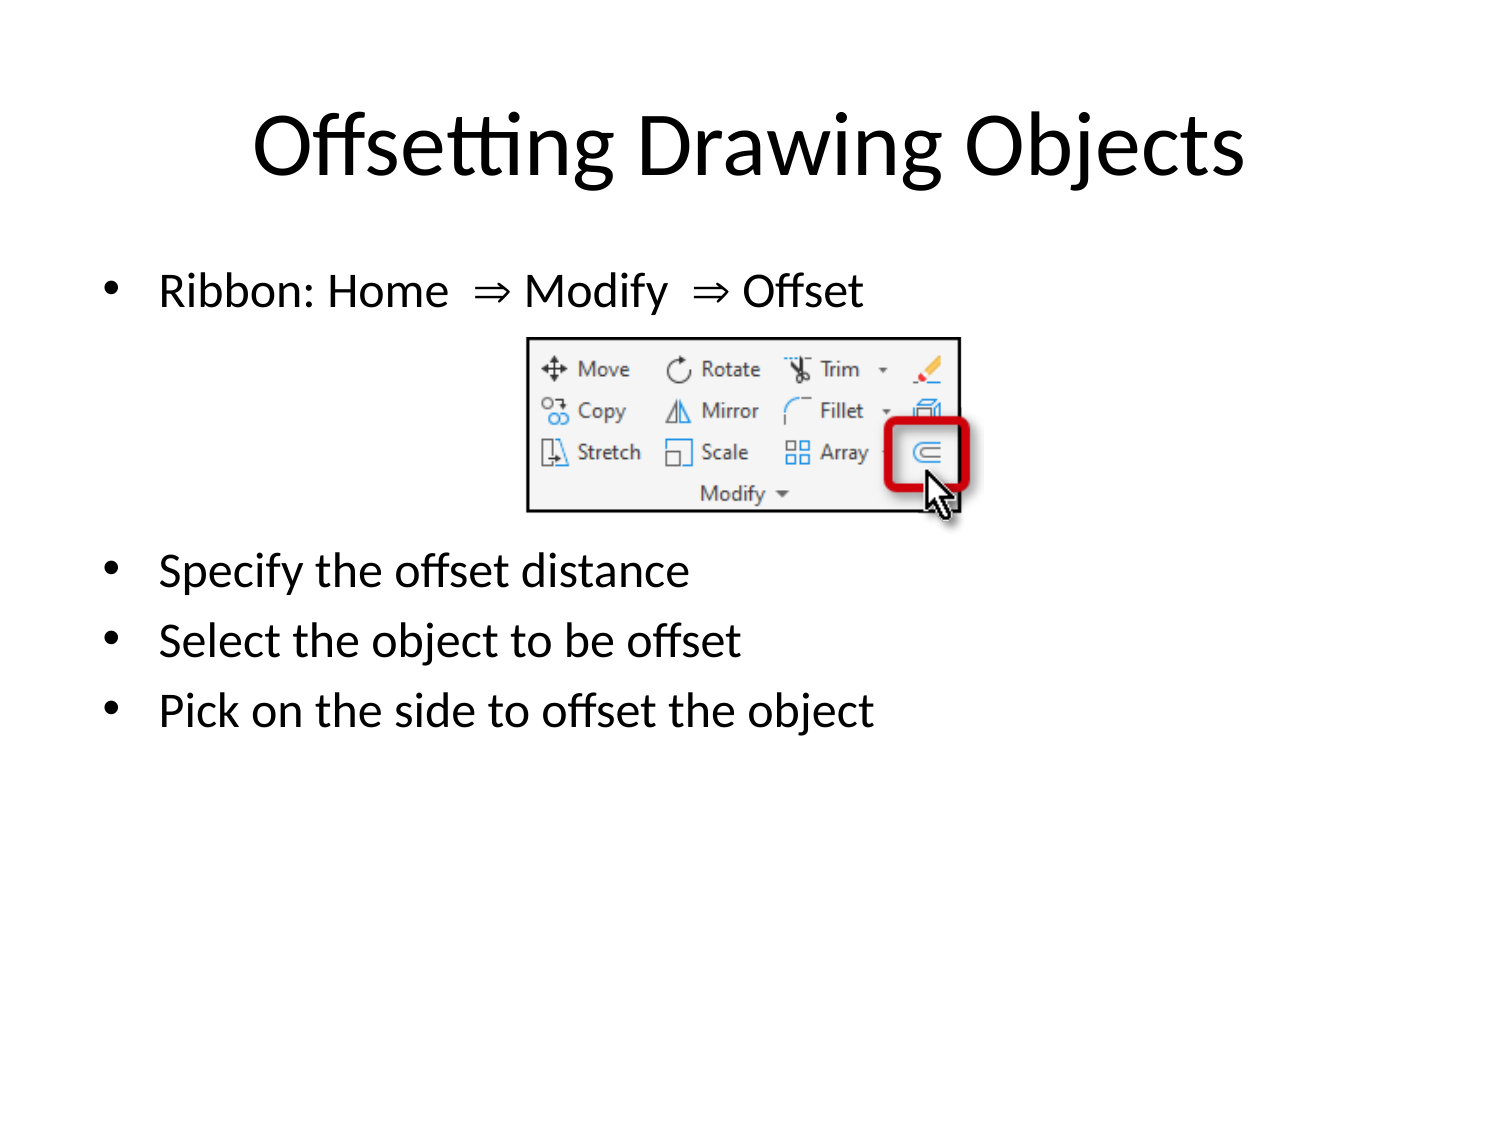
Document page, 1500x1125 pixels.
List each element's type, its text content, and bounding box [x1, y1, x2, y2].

list Ribbon: Home  Modify  Offset Specify the offset distance Select the object to be offset Pick on the side to offset the object [87, 249, 1313, 950]
title Offsetting Drawing Objects [75, 45, 1425, 233]
picture [515, 337, 984, 534]
